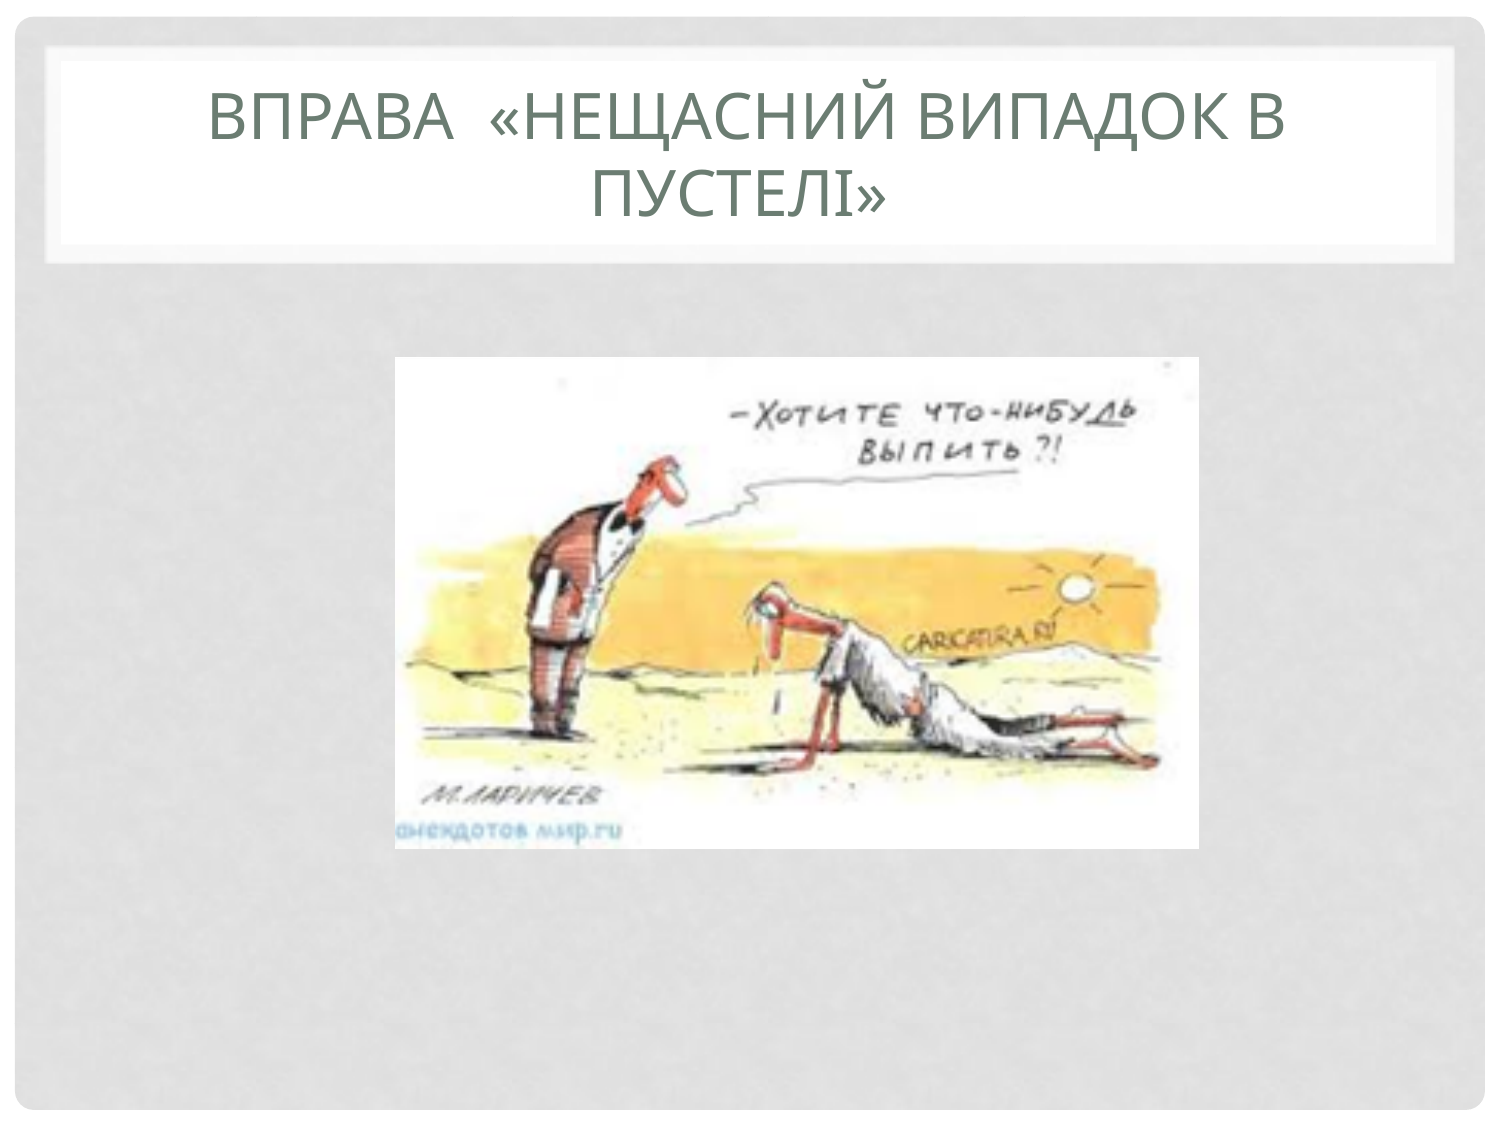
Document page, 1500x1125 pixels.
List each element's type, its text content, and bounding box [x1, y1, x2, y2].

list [395, 356, 1200, 849]
title ВПРАВА «НЕЩАСНИЙ ВИПАДОК В ПУСТЕЛІ» [69, 66, 1425, 238]
